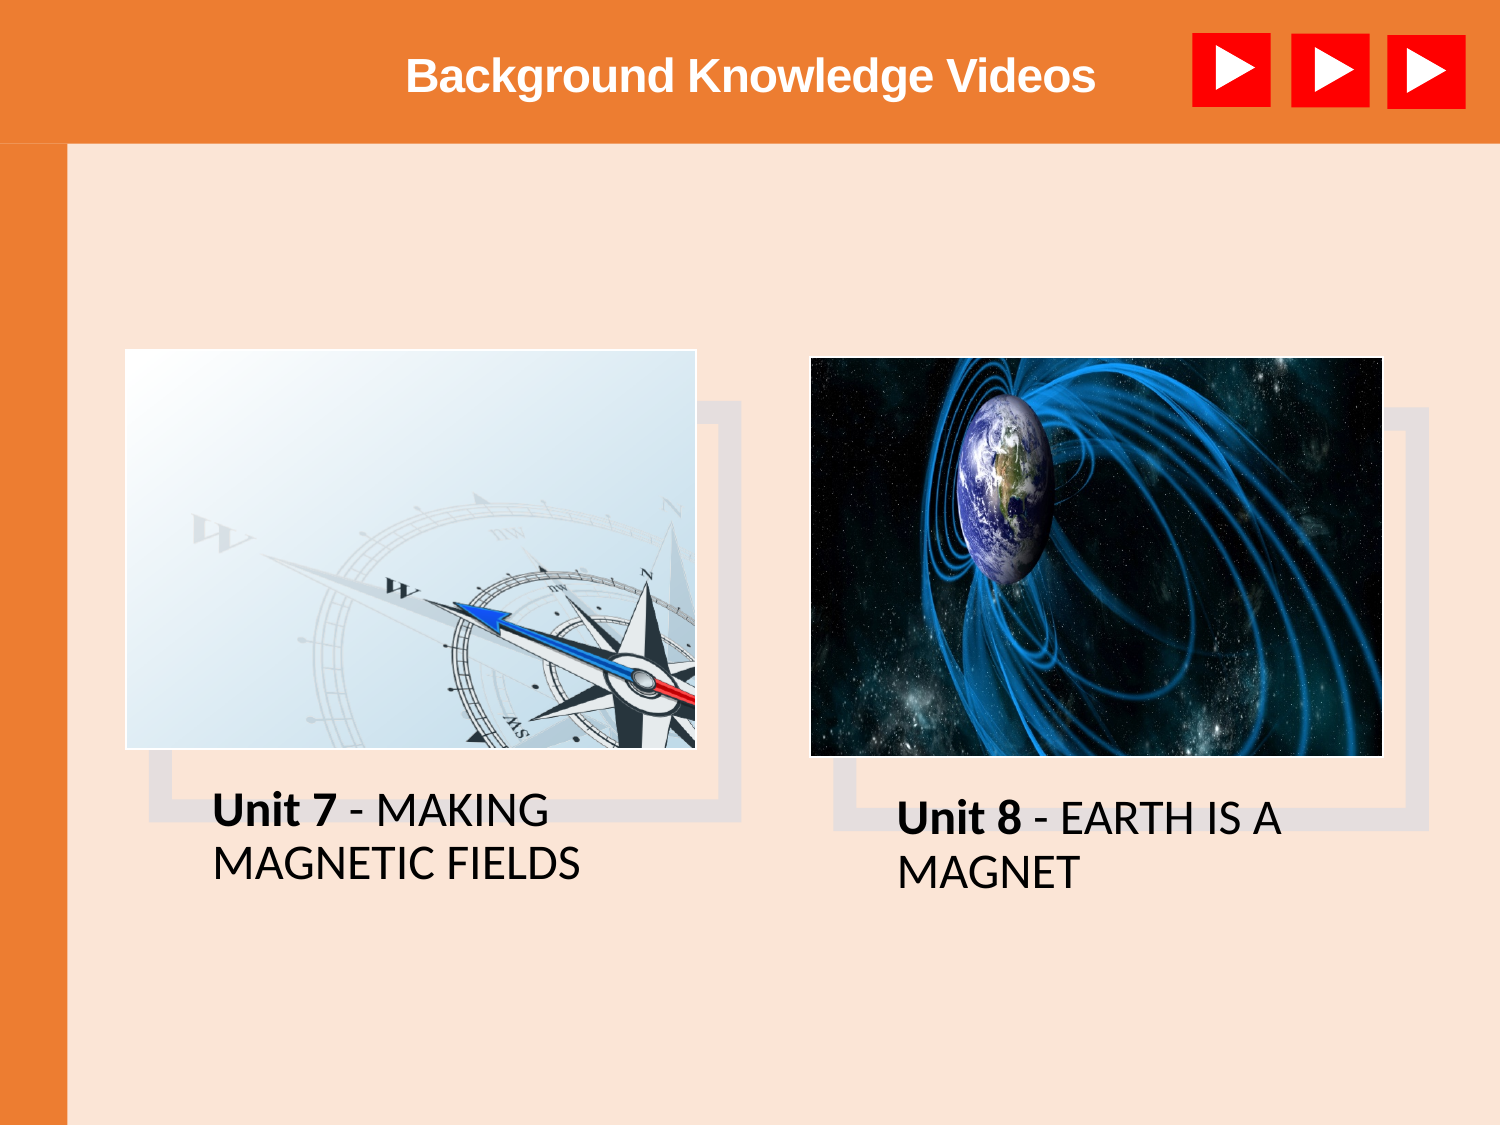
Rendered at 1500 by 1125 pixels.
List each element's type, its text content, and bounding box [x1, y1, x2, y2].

text_box Background Knowledge Videos [390, 37, 1124, 109]
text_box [809, 109, 1500, 1079]
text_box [1192, 33, 1466, 109]
text_box [0, 143, 68, 1125]
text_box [125, 103, 1084, 1069]
text_box [0, 0, 1500, 145]
